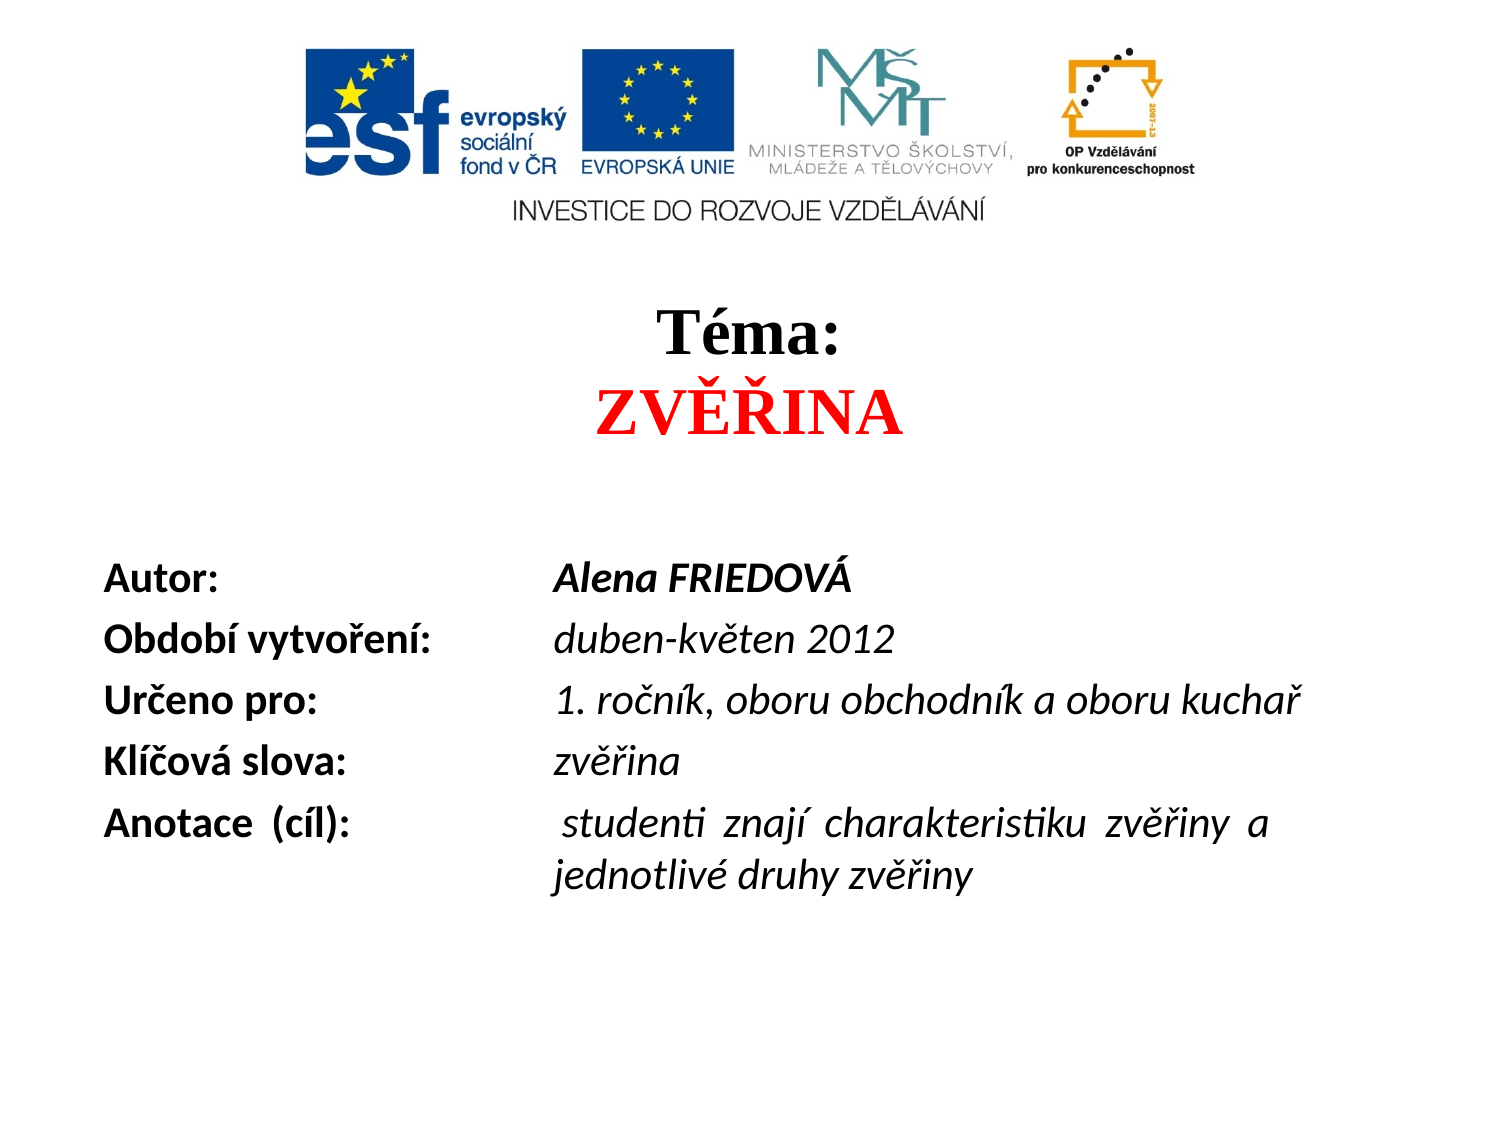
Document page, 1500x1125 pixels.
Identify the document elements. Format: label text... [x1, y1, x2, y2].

subtitle Autor: Alena FRIEDOVÁ Období vytvoření: duben-květen 2012 Určeno pro: 1. ročník, oboru obchodník a oboru kuchař Klíčová slova: zvěřina Anotace (cíl): studenti znají charakteristiku zvěřiny a jednotlivé druhy zvěřiny [88, 479, 1376, 1024]
title Téma: ZVĚŘINA [112, 278, 1388, 457]
picture [277, 30, 1223, 238]
